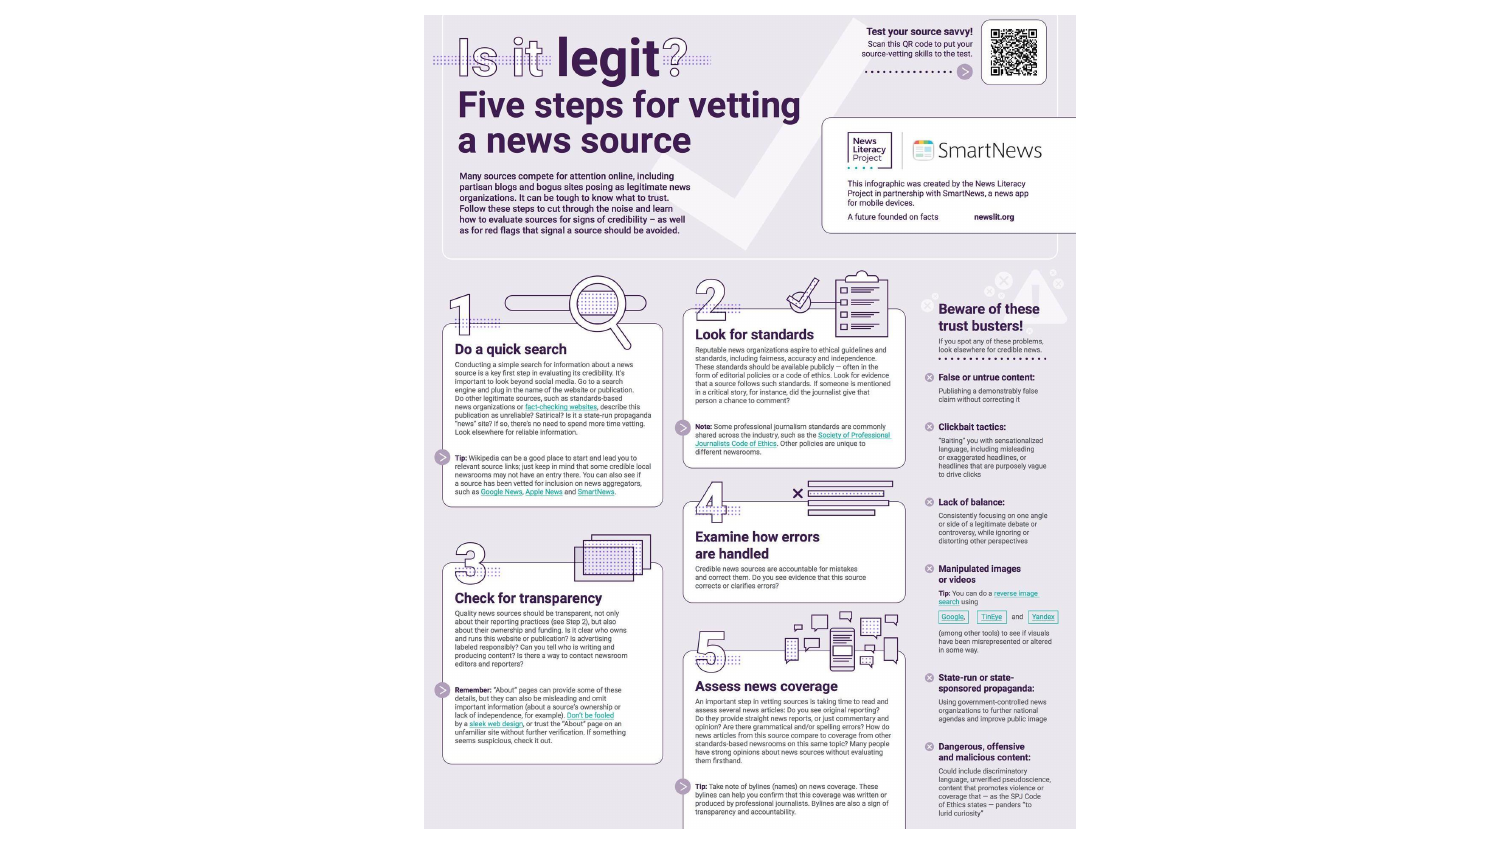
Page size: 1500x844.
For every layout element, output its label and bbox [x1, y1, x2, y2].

picture [424, 15, 1076, 829]
